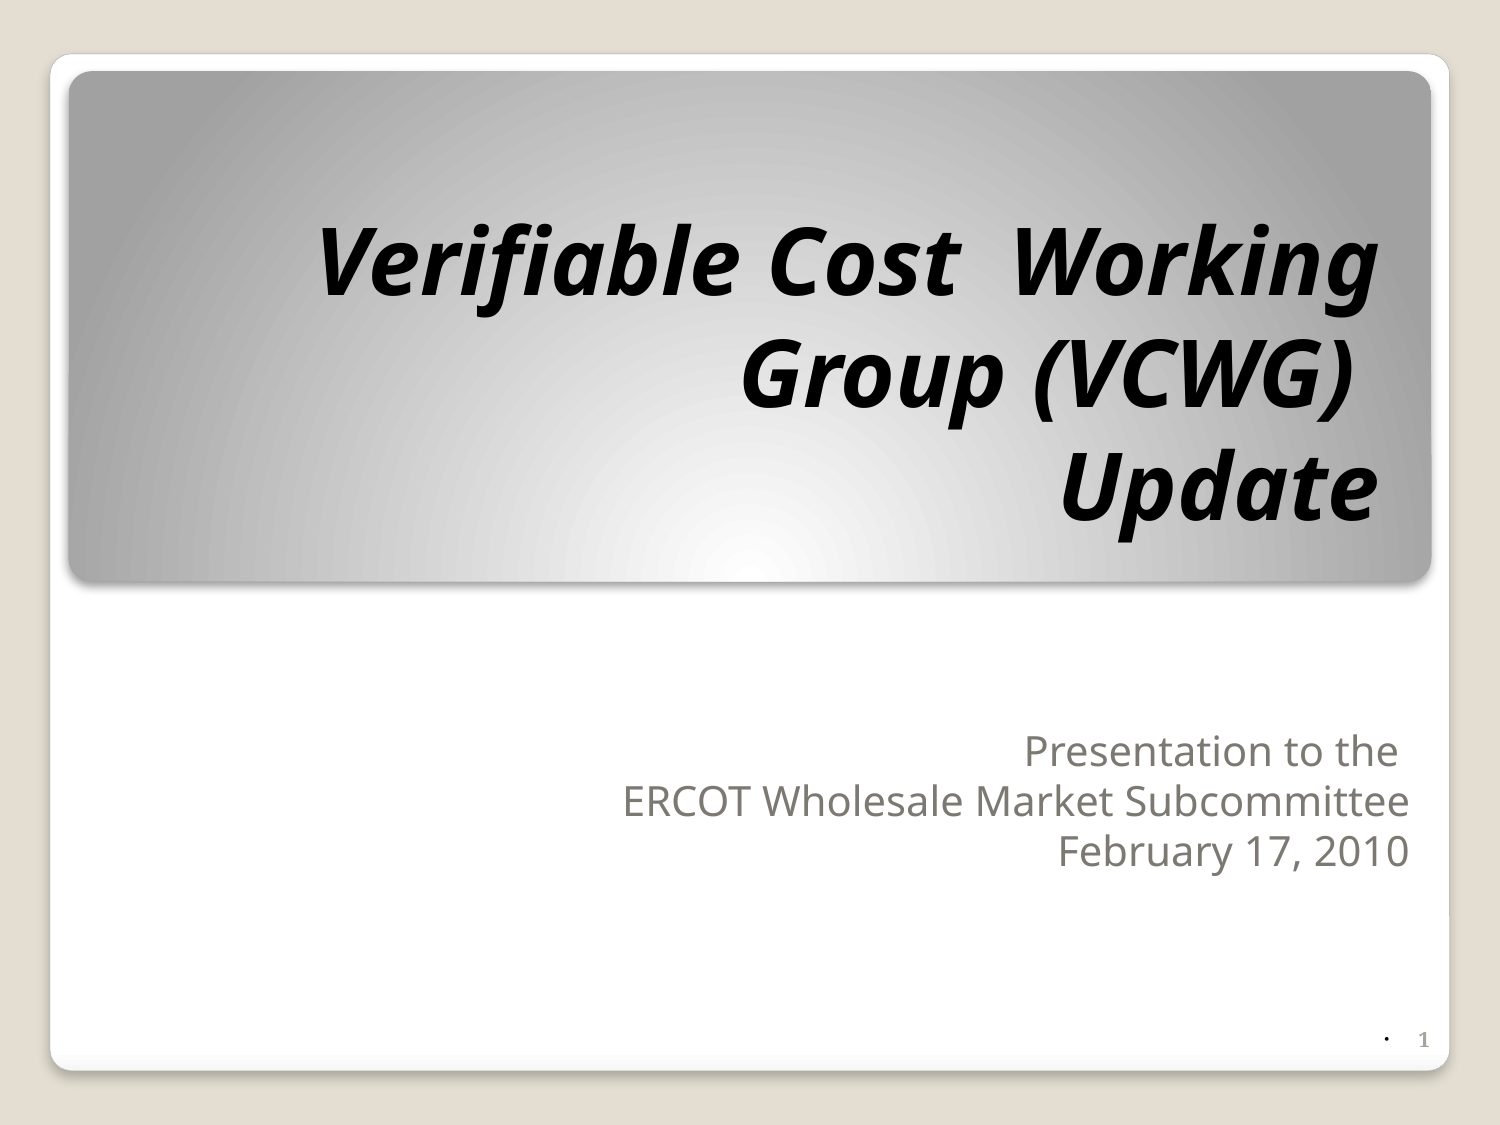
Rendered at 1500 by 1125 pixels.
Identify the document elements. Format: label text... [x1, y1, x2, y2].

subtitle Presentation to the ERCOT Wholesale Market Subcommittee February 17, 2010 [62, 724, 1426, 1013]
title Verifiable Cost Working Group (VCWG) Update [112, 137, 1388, 547]
slide_number 1 [1369, 1002, 1445, 1063]
